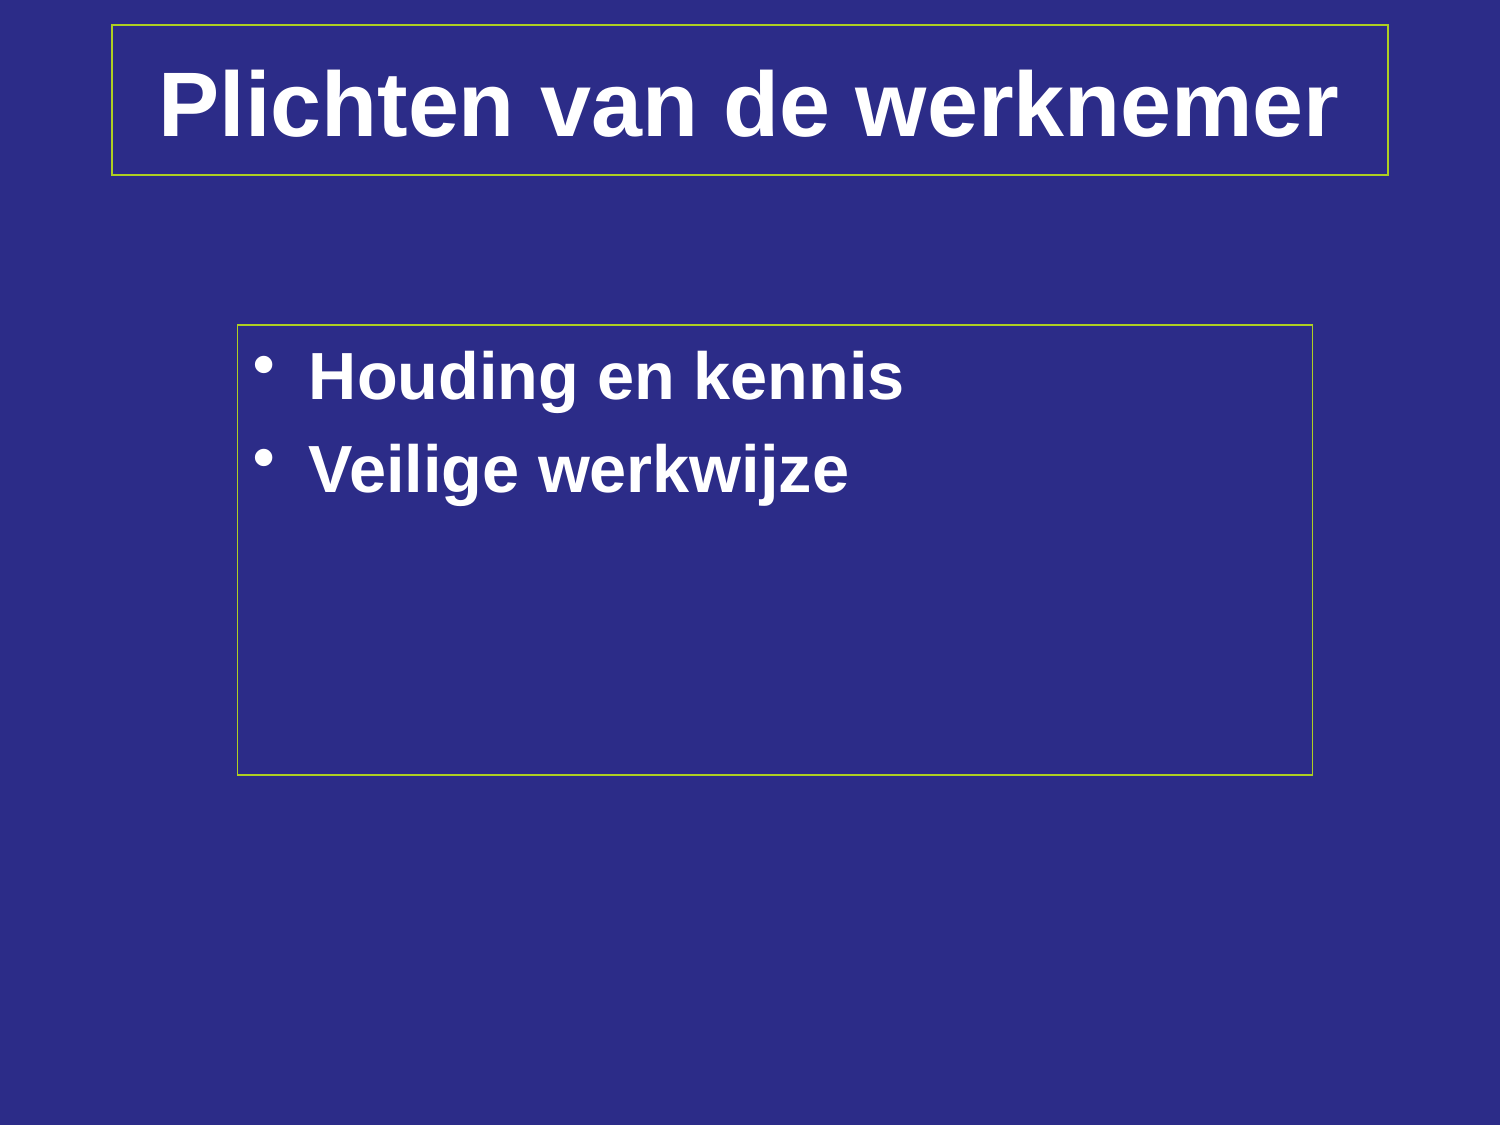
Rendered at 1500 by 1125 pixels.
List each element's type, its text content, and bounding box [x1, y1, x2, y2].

list Houding en kennis Veilige werkwijze [237, 324, 1313, 776]
title Plichten van de werknemer [111, 24, 1389, 176]
